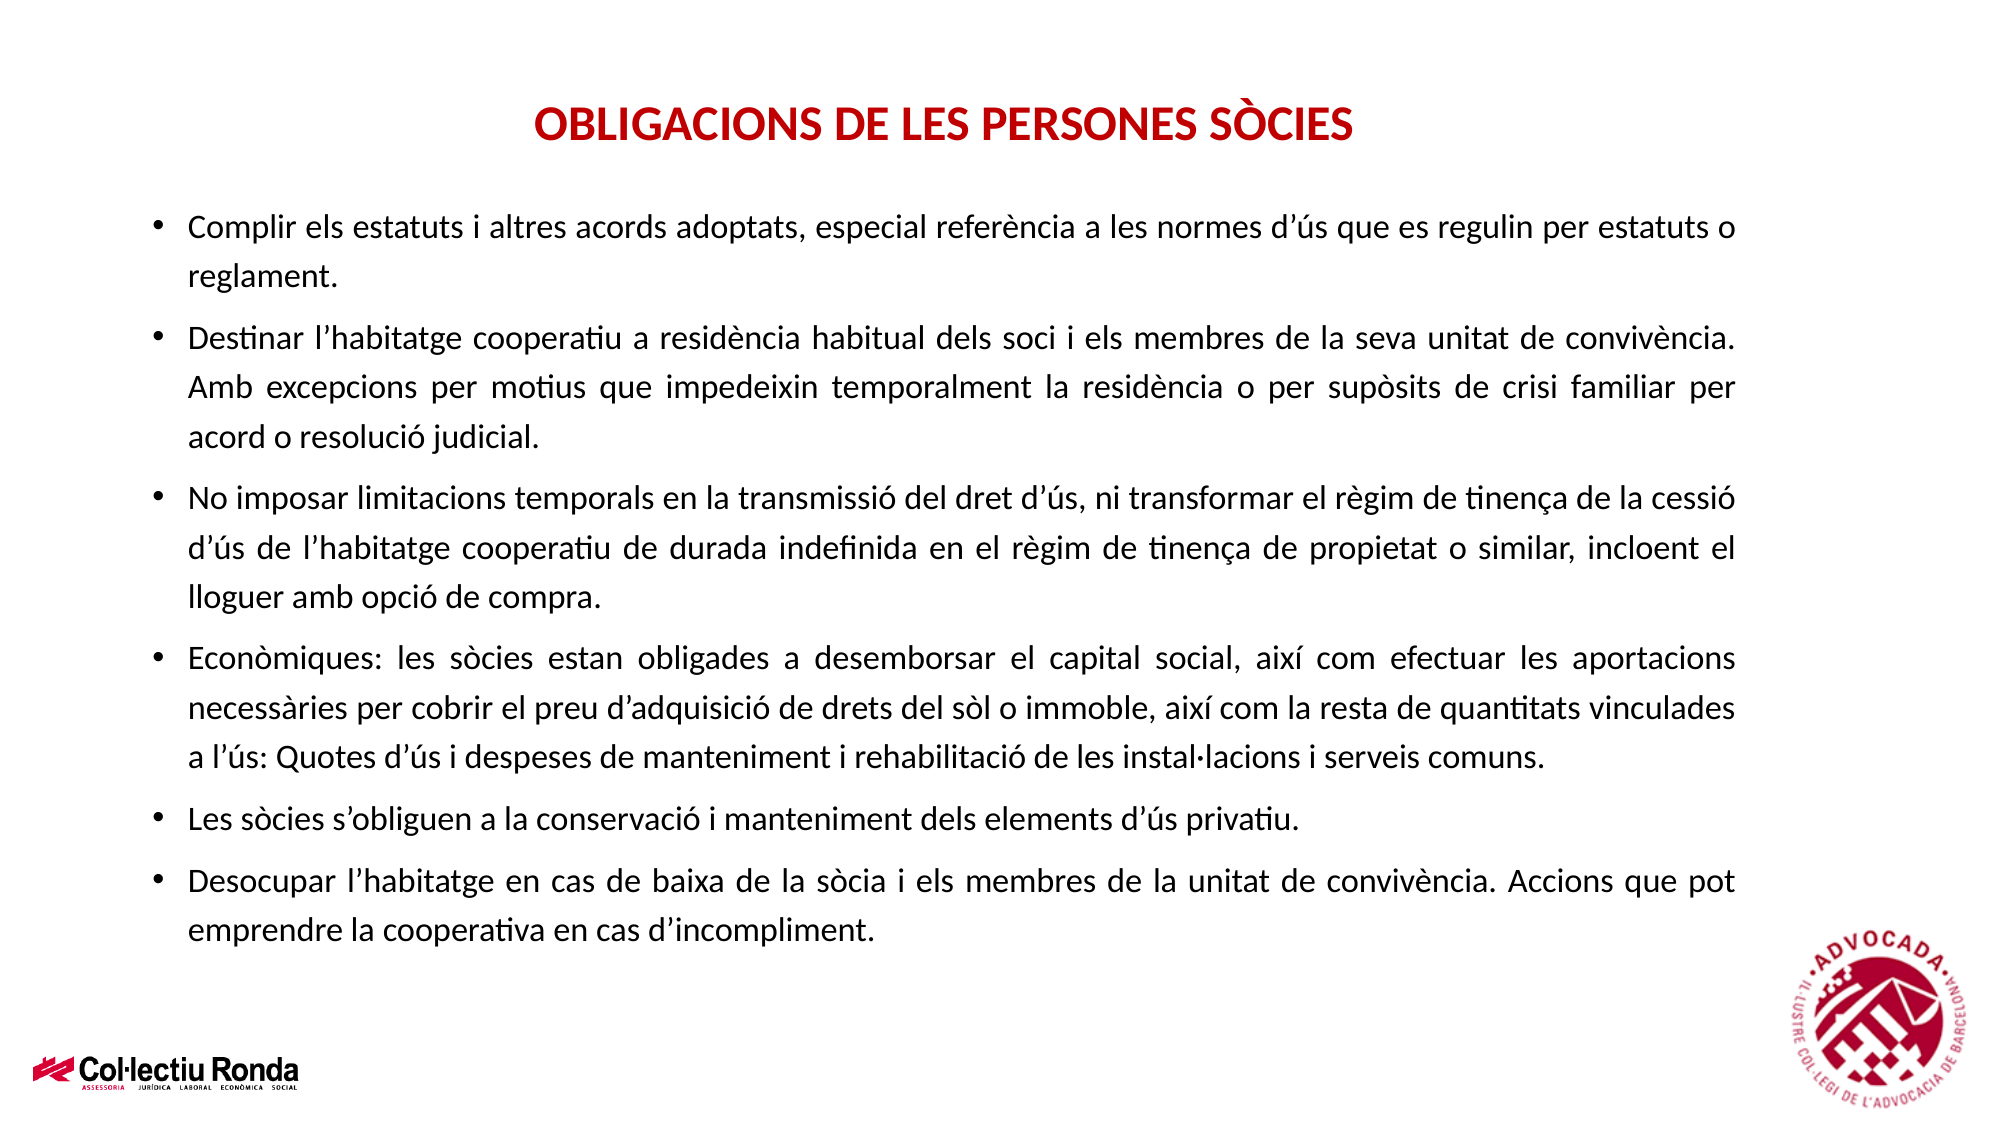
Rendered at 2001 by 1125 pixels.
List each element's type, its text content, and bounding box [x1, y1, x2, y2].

list Complir els estatuts i altres acords adoptats, especial referència a les normes d’ús que es regulin per estatuts o reglament. Destinar l’habitatge cooperatiu a residència habitual dels soci i els membres de la seva unitat de convivència. Amb excepcions per motius que impedeixin temporalment la residència o per supòsits de crisi familiar per acord o resolució judicial. No imposar limitacions temporals en la transmissió del dret d’ús, ni transformar el règim de tinença de la cessió d’ús de l’habitatge cooperatiu de durada indefinida en el règim de tinença de propietat o similar, incloent el lloguer amb opció de compra. Econòmiques: les sòcies estan obligades a desemborsar el capital social, així com efectuar les aportacions necessàries per cobrir el preu d’adquisició de drets del sòl o immoble, així com la resta de quantitats vinculades a l’ús: Quotes d’ús i despeses de manteniment i rehabilitació de les instal·lacions i serveis comuns. Les sòcies s’obliguen a la conservació i manteniment dels elements d’ús privatiu. Desocupar l’habitatge en cas de baixa de la sòcia i els membres de la unitat de convivència. Accions que pot emprendre la cooperativa en cas d’incompliment. [137, 188, 1753, 1014]
picture [33, 1056, 299, 1090]
picture [1763, 917, 2000, 1114]
title OBLIGACIONS DE LES PERSONES SÒCIES [137, 59, 1753, 188]
